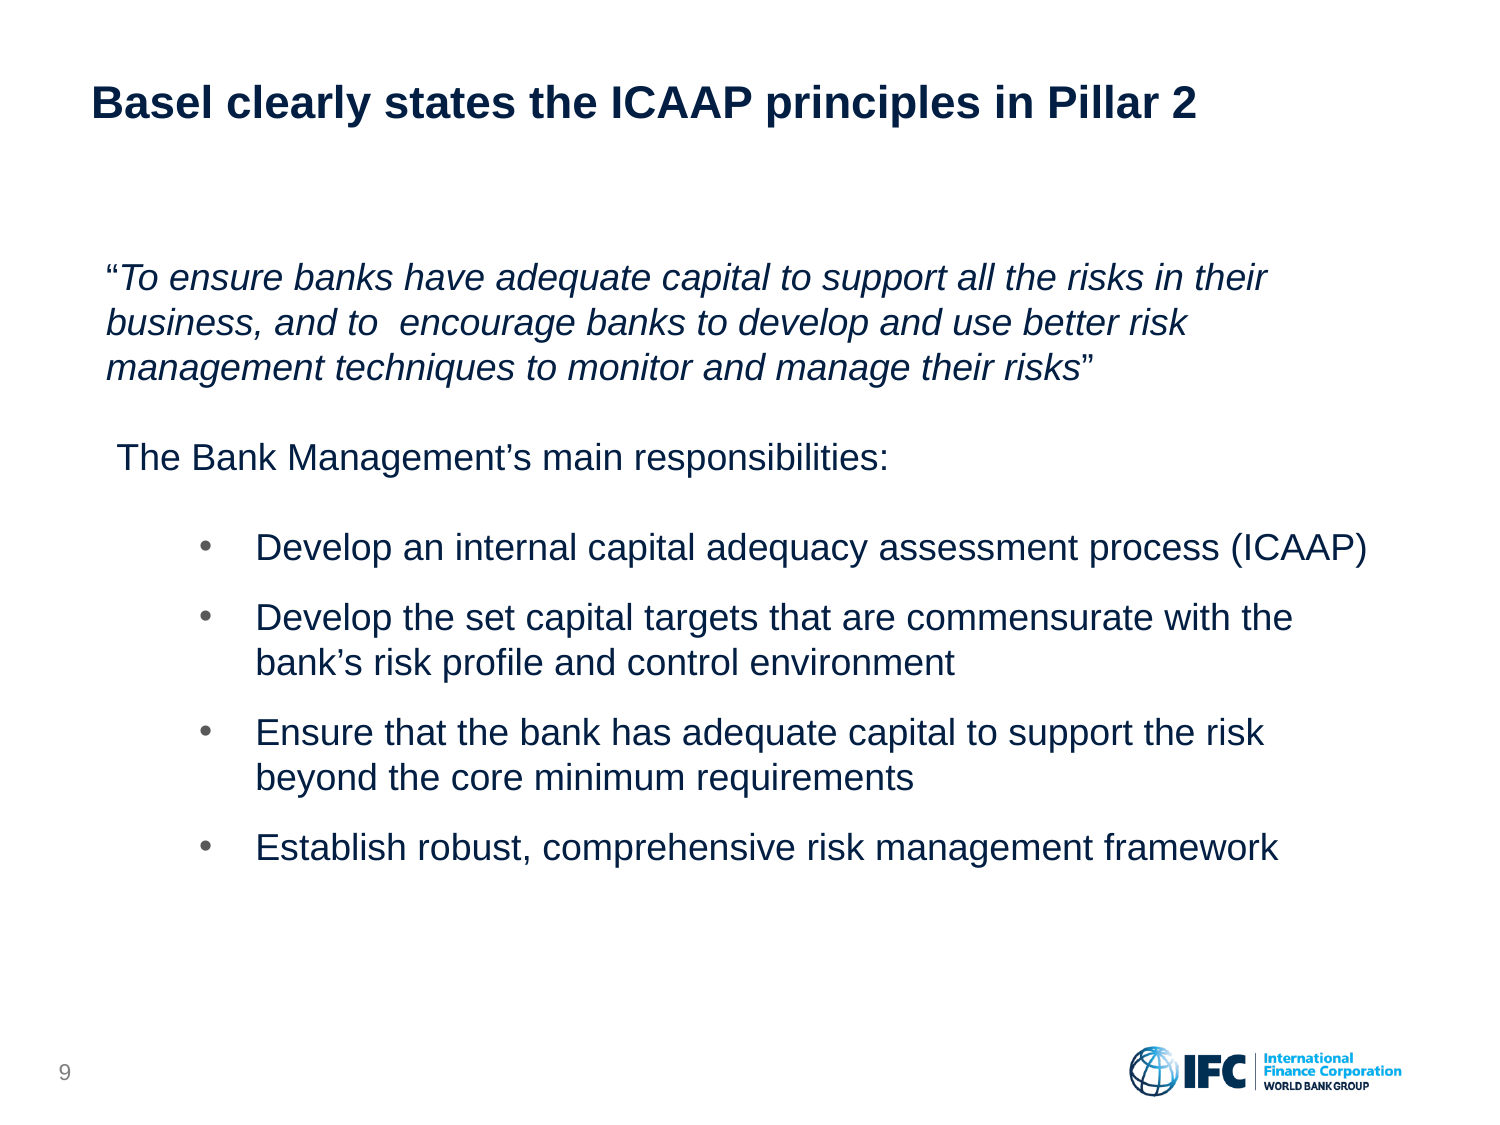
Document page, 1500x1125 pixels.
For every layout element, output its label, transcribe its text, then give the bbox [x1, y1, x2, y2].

title Basel clearly states the ICAAP principles in Pillar 2 [90, 72, 1367, 166]
picture [1124, 1041, 1447, 1100]
text_box “To ensure banks have adequate capital to support all the risks in their business, and to encourage banks to develop and use better risk management techniques to monitor and manage their risks” The Bank Management’s main responsibilities: Develop an internal capital adequacy assessment process (ICAAP) Develop the set capital targets that are commensurate with the bank’s risk profile and control environment Ensure that the bank has adequate capital to support the risk beyond the core minimum requirements Establish robust, comprehensive risk management framework [91, 201, 1390, 1042]
slide_number 8 [58, 1041, 150, 1101]
